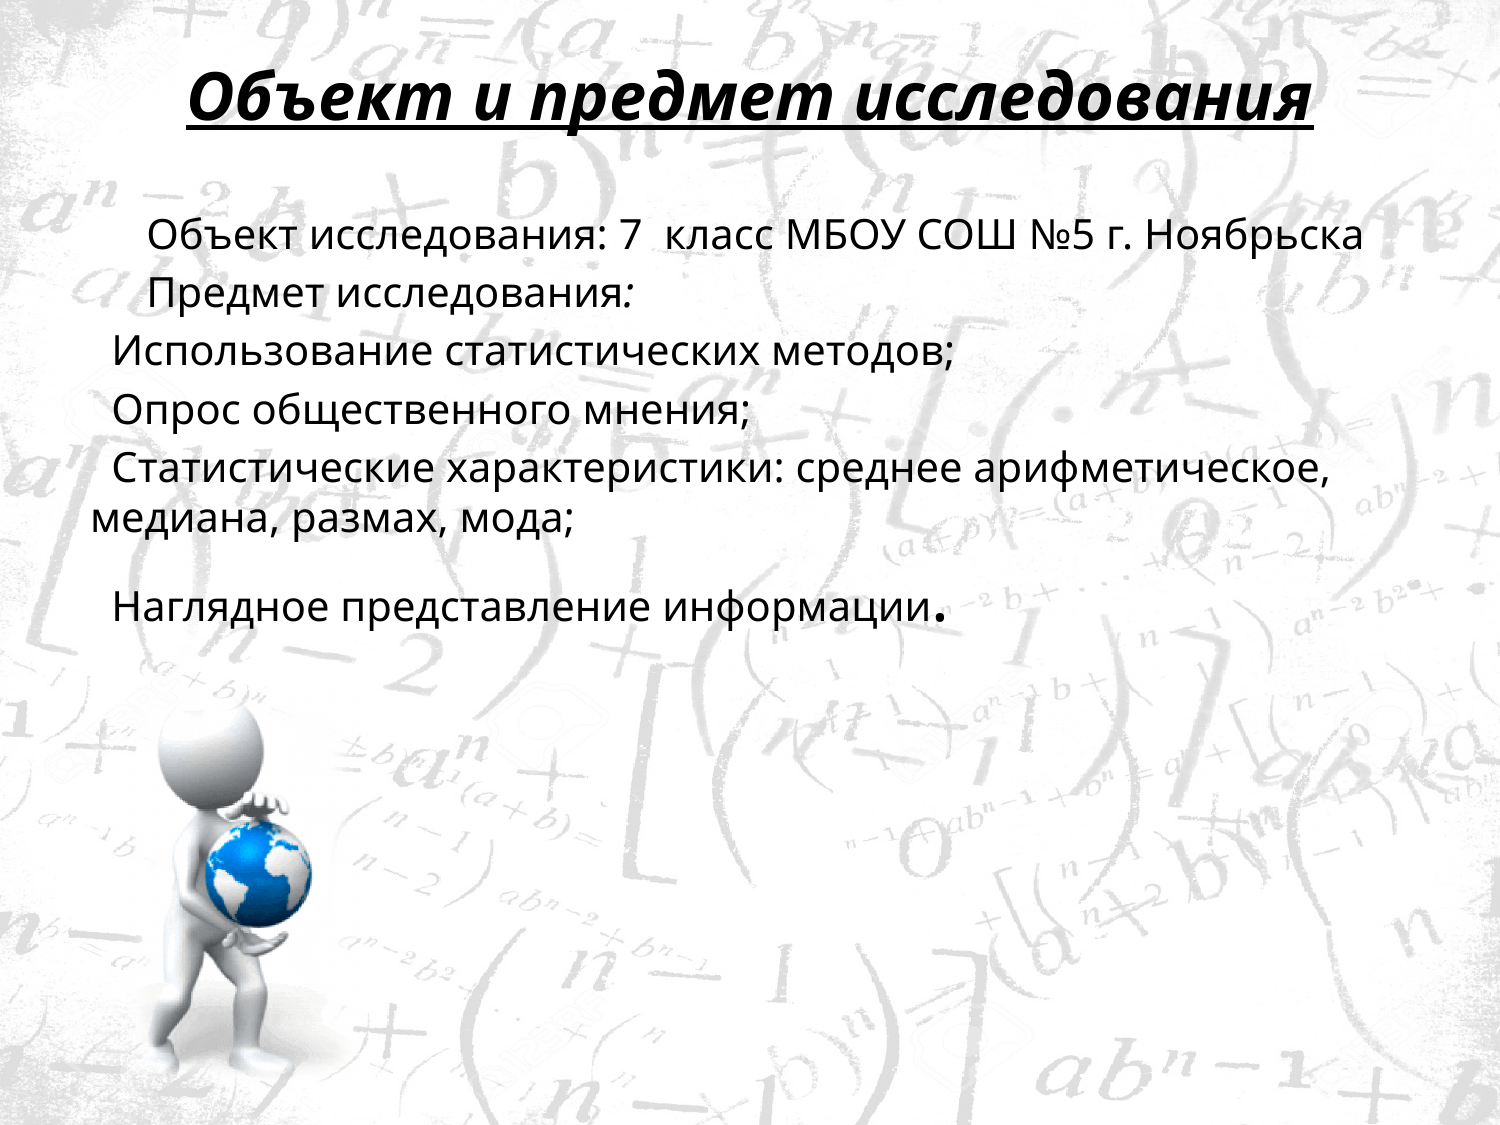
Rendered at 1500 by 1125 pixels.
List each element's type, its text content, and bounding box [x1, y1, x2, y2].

list Объект исследования: 7 класс МБОУ СОШ №5 г. Ноябрьска Предмет исследования: Использование статистических методов; Опрос общественного мнения; Статистические характеристики: среднее арифметическое, медиана, размах, мода; Наглядное представление информации. [75, 200, 1425, 943]
title Объект и предмет исследования [75, 0, 1425, 188]
picture [124, 687, 363, 1087]
